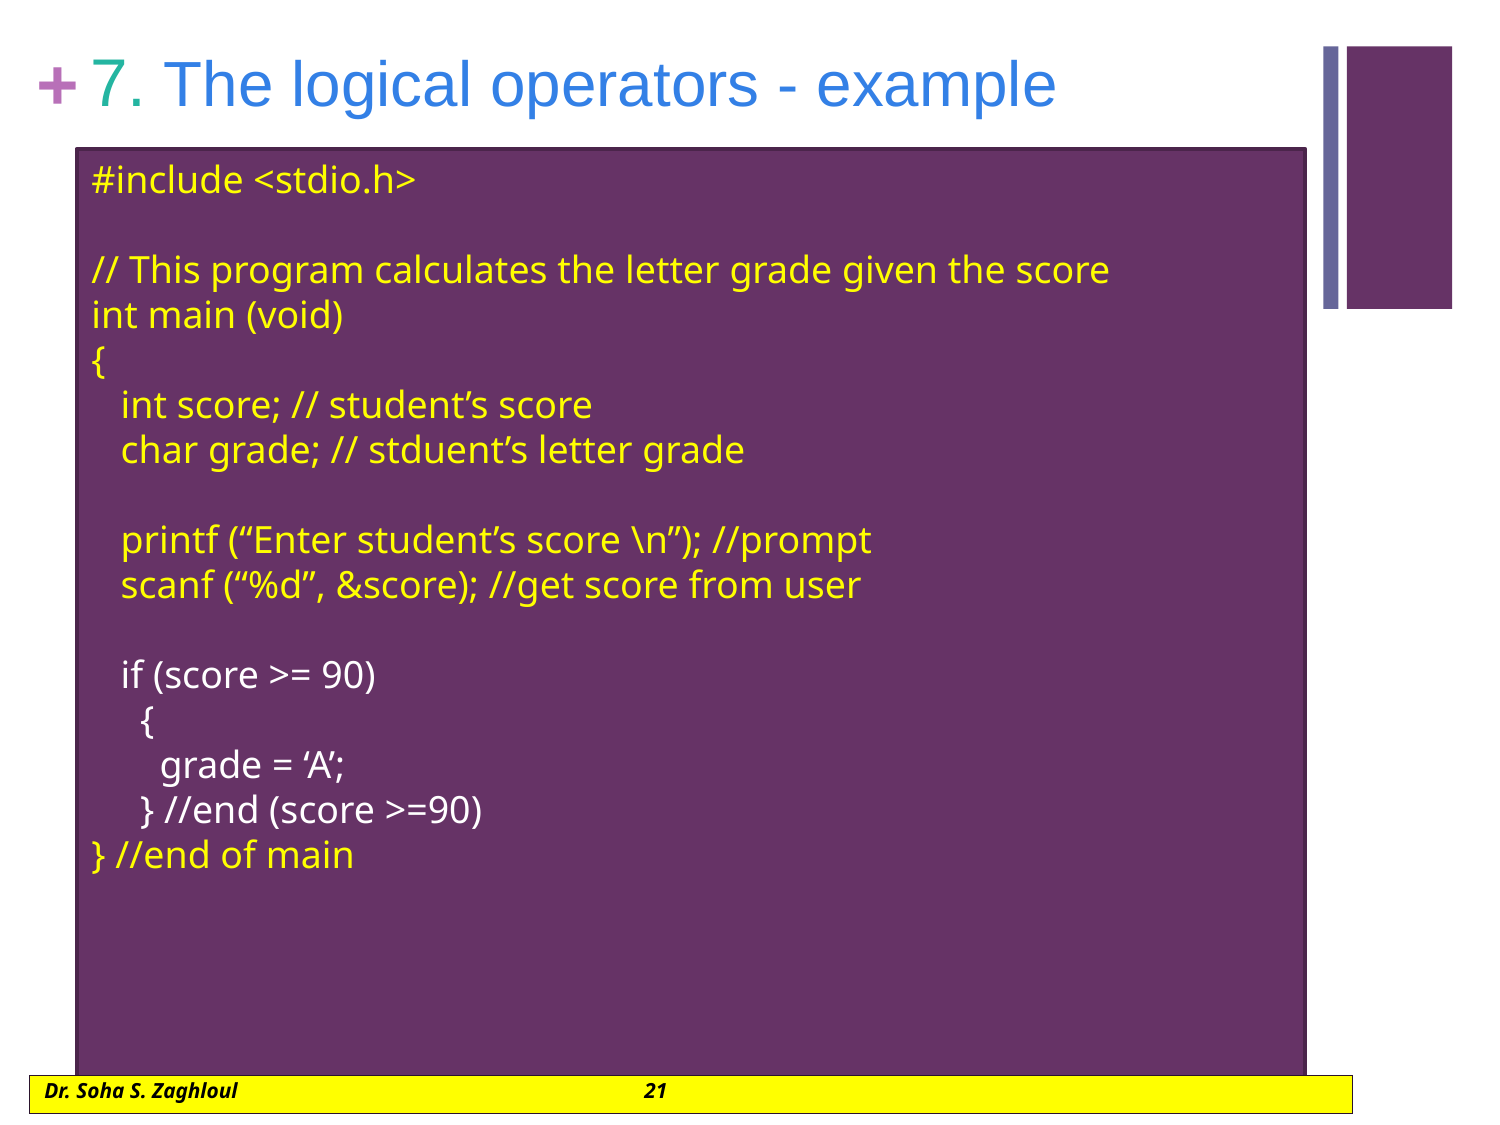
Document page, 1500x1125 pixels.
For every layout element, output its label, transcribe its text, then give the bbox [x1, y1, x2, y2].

text_box Dr. Soha S. Zaghloul 21 [29, 1075, 1353, 1114]
text_box #include <stdio.h> // This program calculates the letter grade given the score int main (void) { int score; // student’s score char grade; // stduent’s letter grade printf (“Enter student’s score \n”); //prompt scanf (“%d”, &score); //get score from user if (score >= 90) { grade = ‘A’; } //end (score >=90) } //end of main [75, 147, 1307, 1075]
title 7. The logical operators - example [75, 30, 1459, 128]
